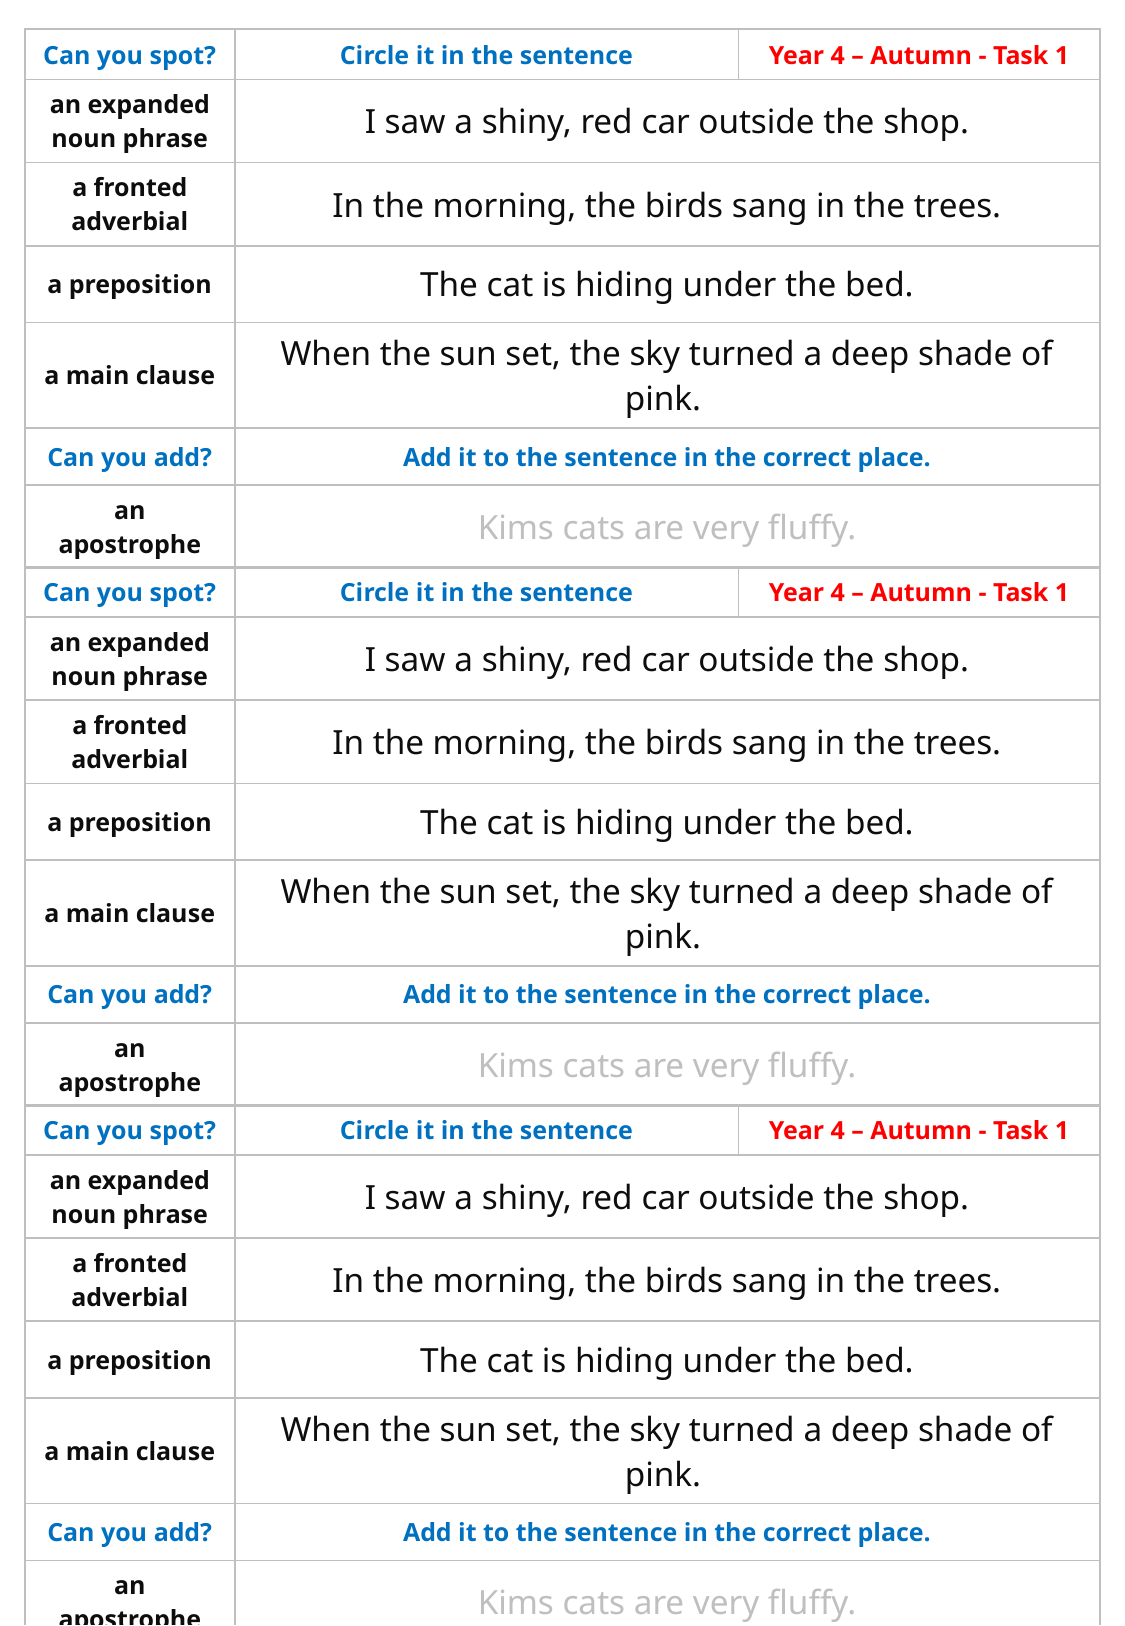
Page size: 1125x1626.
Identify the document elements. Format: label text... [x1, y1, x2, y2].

table_cell When the sun set, the sky turned a deep shade of pink. [236, 861, 1099, 965]
table_header Can you spot? [26, 30, 234, 79]
table_cell Add it to the sentence in the correct place. [236, 967, 1099, 1022]
table_cell a preposition [26, 1322, 234, 1397]
table_cell a main clause [26, 861, 234, 965]
table_cell In the morning, the birds sang in the trees. [236, 1239, 1099, 1320]
table_cell an expanded noun phrase [26, 1156, 234, 1237]
table_cell a fronted adverbial [26, 163, 234, 245]
table_cell I saw a shiny, red car outside the shop. [236, 80, 1099, 162]
table_cell a main clause [26, 323, 234, 427]
table_cell Can you add? [26, 1504, 234, 1560]
table_cell Can you add? [26, 429, 234, 484]
table_cell a fronted adverbial [26, 1239, 234, 1320]
table_header Year 4 – Autumn - Task 1 [739, 30, 1099, 79]
table_cell a preposition [26, 784, 234, 859]
table_cell The cat is hiding under the bed. [236, 1322, 1099, 1397]
table_cell an apostrophe [26, 1024, 234, 1104]
table_header Year 4 – Autumn - Task 1 [739, 568, 1099, 616]
table_cell an expanded noun phrase [26, 618, 234, 699]
table_cell a main clause [26, 1399, 234, 1503]
table_cell The cat is hiding under the bed. [236, 784, 1099, 859]
table_cell Add it to the sentence in the correct place. [236, 429, 1099, 484]
table_cell an expanded noun phrase [26, 80, 234, 162]
table_header Circle it in the sentence [236, 30, 738, 79]
table_cell In the morning, the birds sang in the trees. [236, 701, 1099, 783]
table_cell Add it to the sentence in the correct place. [236, 1504, 1099, 1560]
table_cell an apostrophe [26, 1561, 234, 1625]
table_cell Can you add? [26, 967, 234, 1022]
table_cell Kims cats are very fluffy. [236, 486, 1099, 566]
table_header Can you spot? [26, 568, 234, 616]
table_header Circle it in the sentence [236, 1106, 738, 1154]
table_cell Kims cats are very fluffy. [236, 1024, 1099, 1104]
table_header Circle it in the sentence [236, 568, 738, 616]
table_cell In the morning, the birds sang in the trees. [236, 163, 1099, 245]
table_cell a fronted adverbial [26, 701, 234, 783]
table_cell The cat is hiding under the bed. [236, 247, 1099, 322]
table_cell an apostrophe [26, 486, 234, 566]
table_cell Kims cats are very fluffy. [236, 1561, 1099, 1625]
table_cell When the sun set, the sky turned a deep shade of pink. [236, 1399, 1099, 1503]
table_header Year 4 – Autumn - Task 1 [739, 1106, 1099, 1154]
table_cell When the sun set, the sky turned a deep shade of pink. [236, 323, 1099, 427]
table_cell I saw a shiny, red car outside the shop. [236, 1156, 1099, 1237]
table_cell I saw a shiny, red car outside the shop. [236, 618, 1099, 699]
table_cell a preposition [26, 247, 234, 322]
table_header Can you spot? [26, 1106, 234, 1154]
